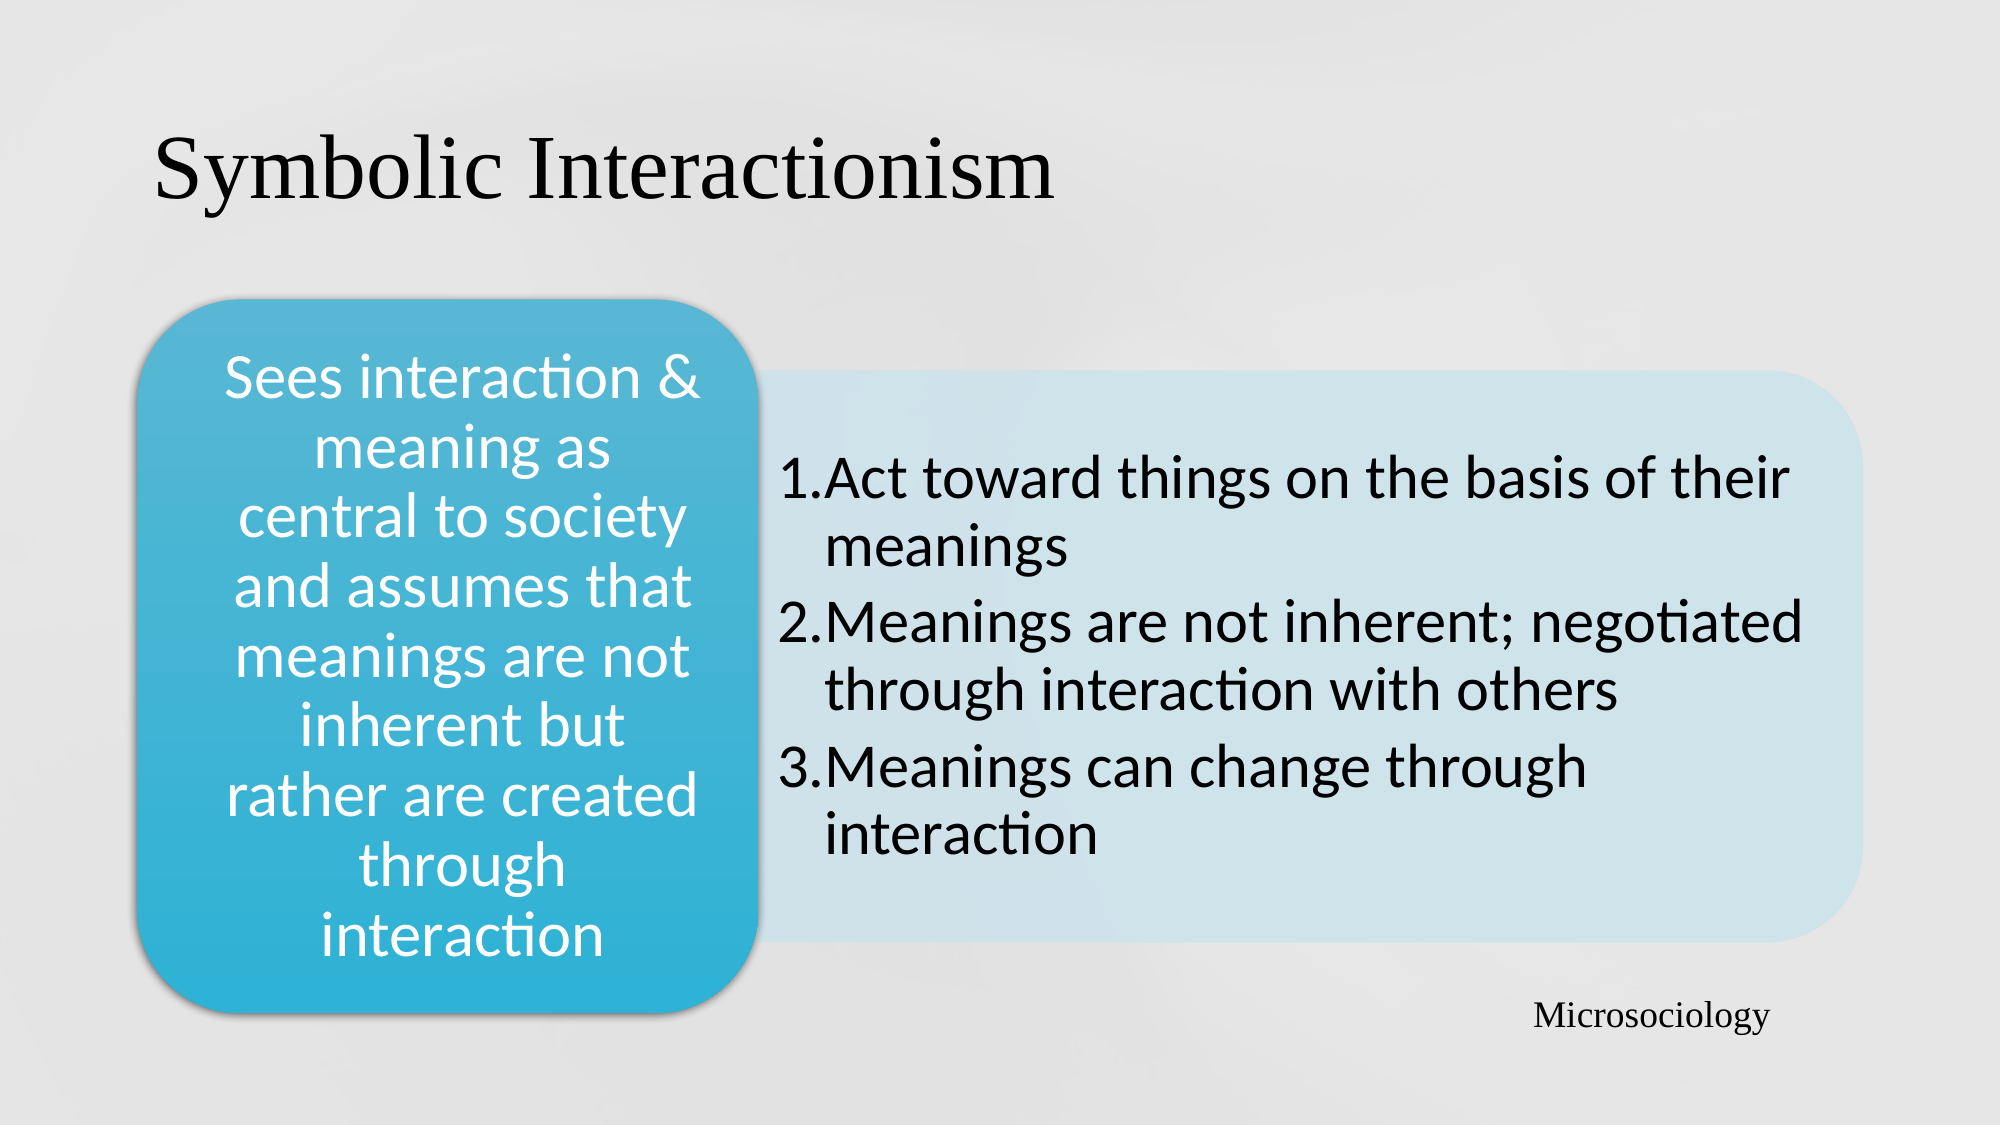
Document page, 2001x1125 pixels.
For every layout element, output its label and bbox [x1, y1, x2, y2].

picture [0, 0, 2000, 1125]
list [137, 299, 1863, 1014]
